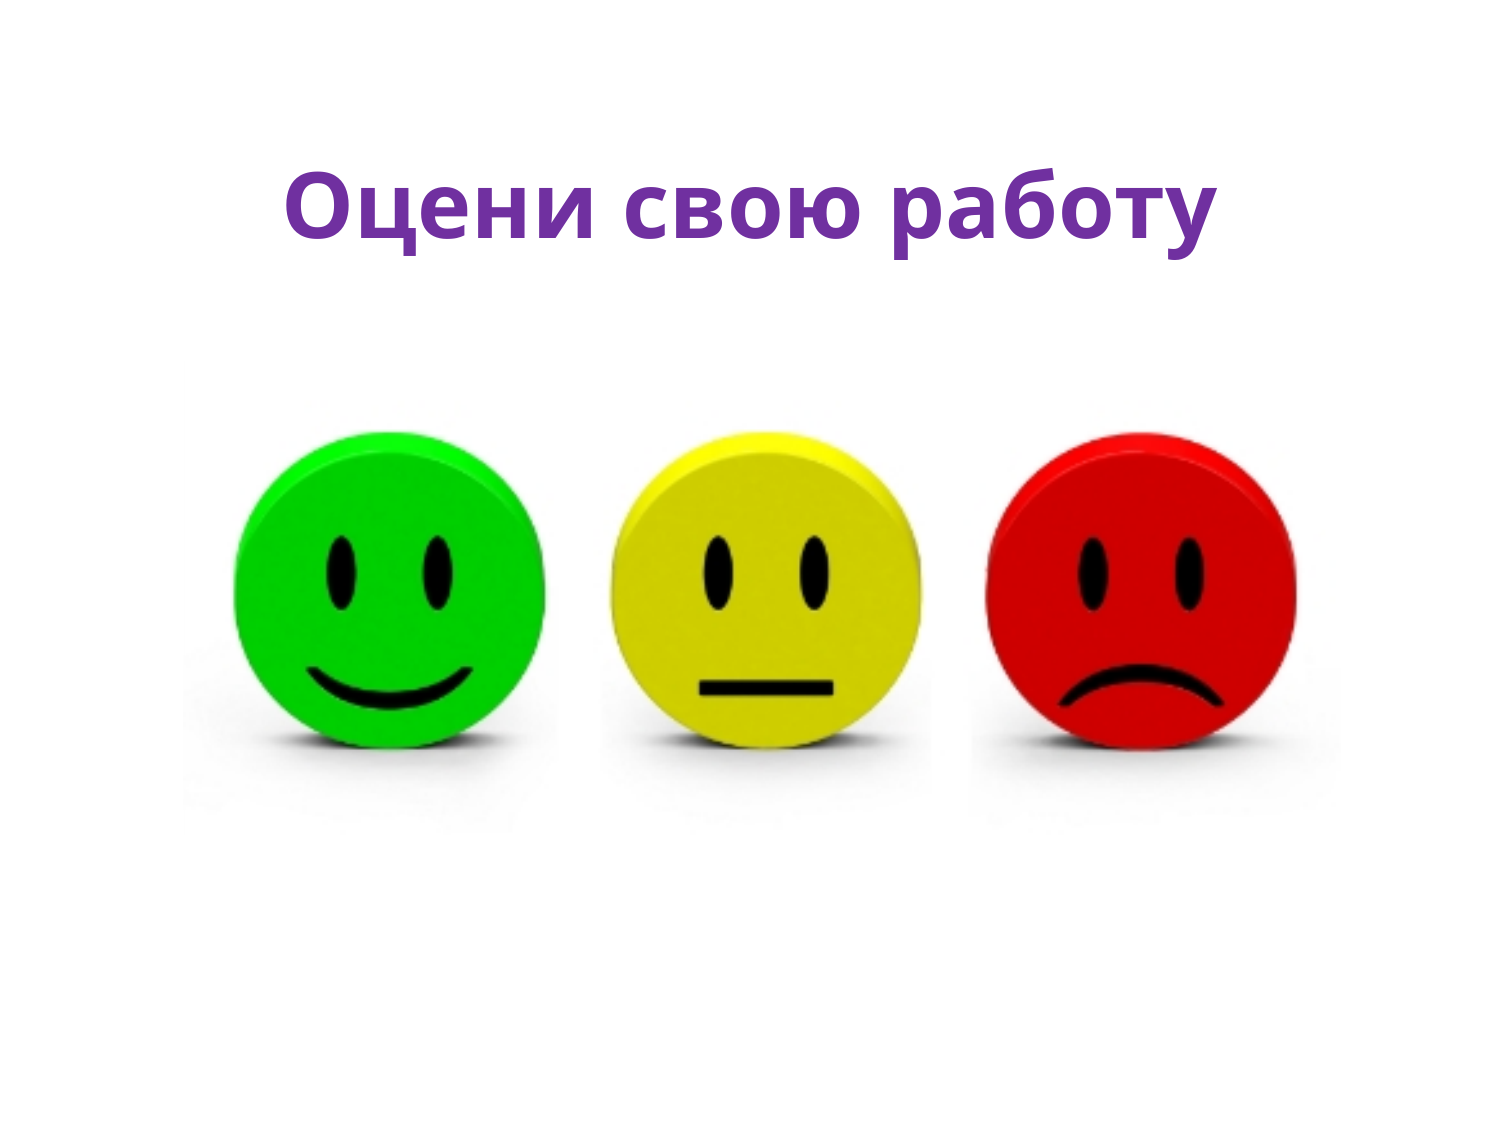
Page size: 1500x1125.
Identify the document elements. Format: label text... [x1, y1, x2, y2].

title Оцени свою работу [75, 101, 1425, 303]
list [182, 361, 1341, 835]
